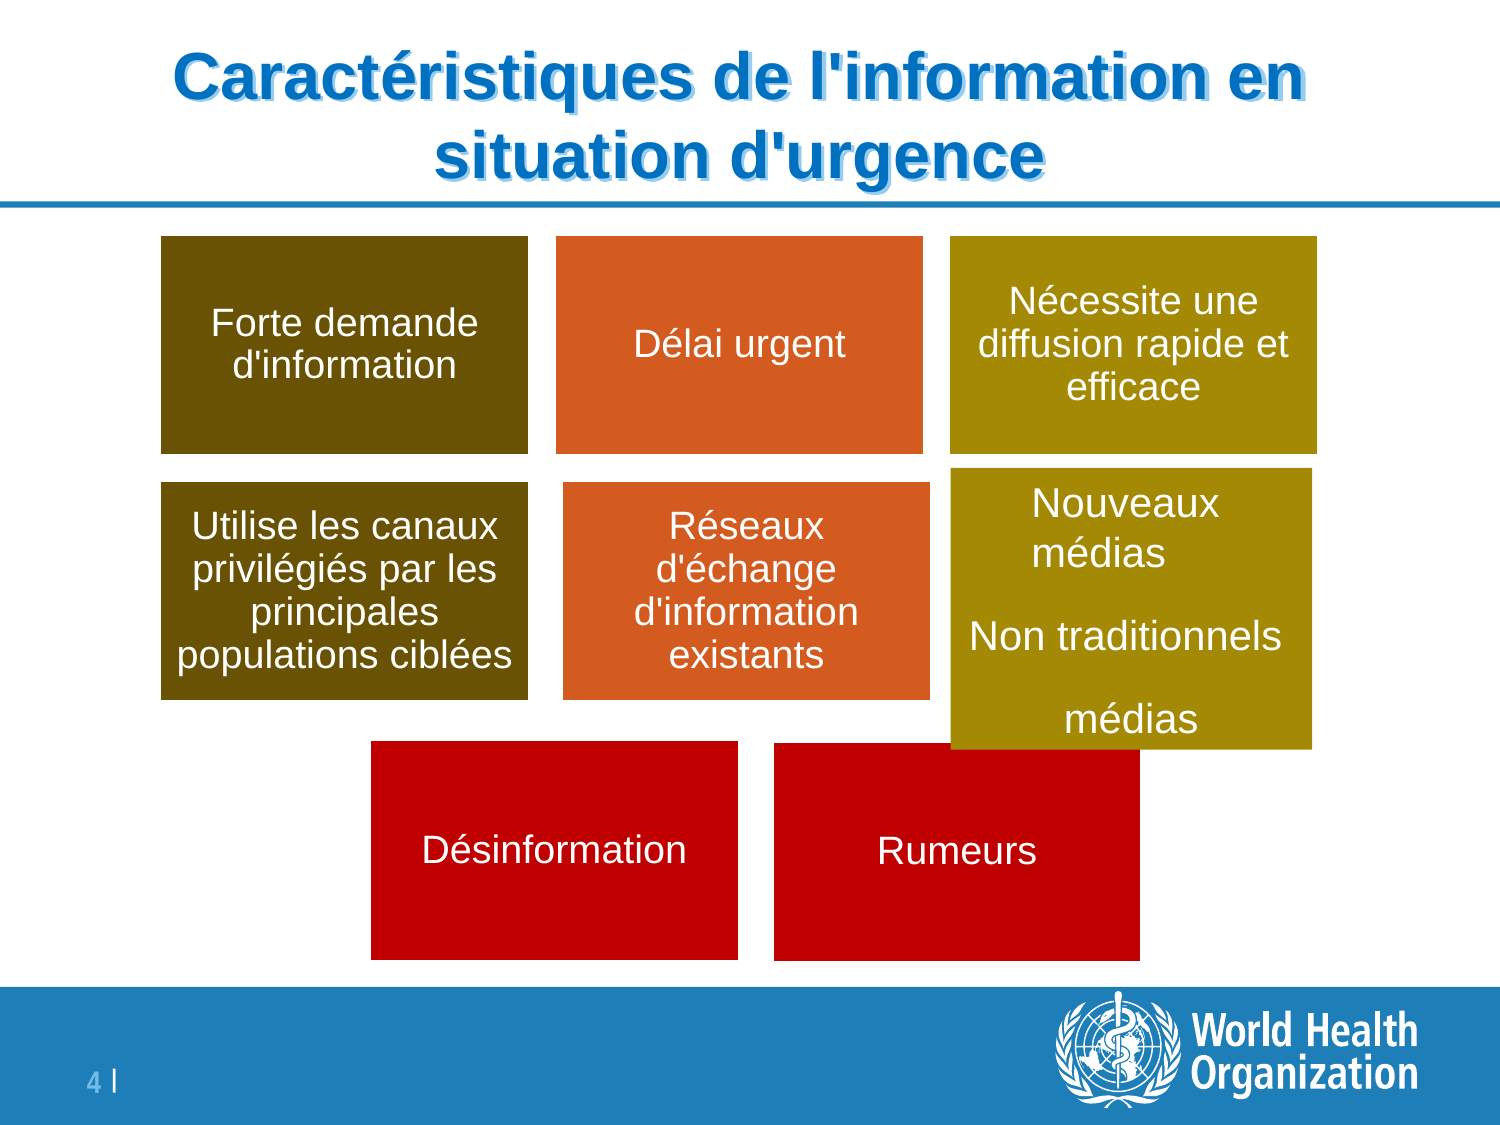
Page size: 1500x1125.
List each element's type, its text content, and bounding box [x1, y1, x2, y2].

title Caractéristiques de l'information en situation d'urgence [64, 32, 1415, 220]
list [76, 233, 1427, 977]
